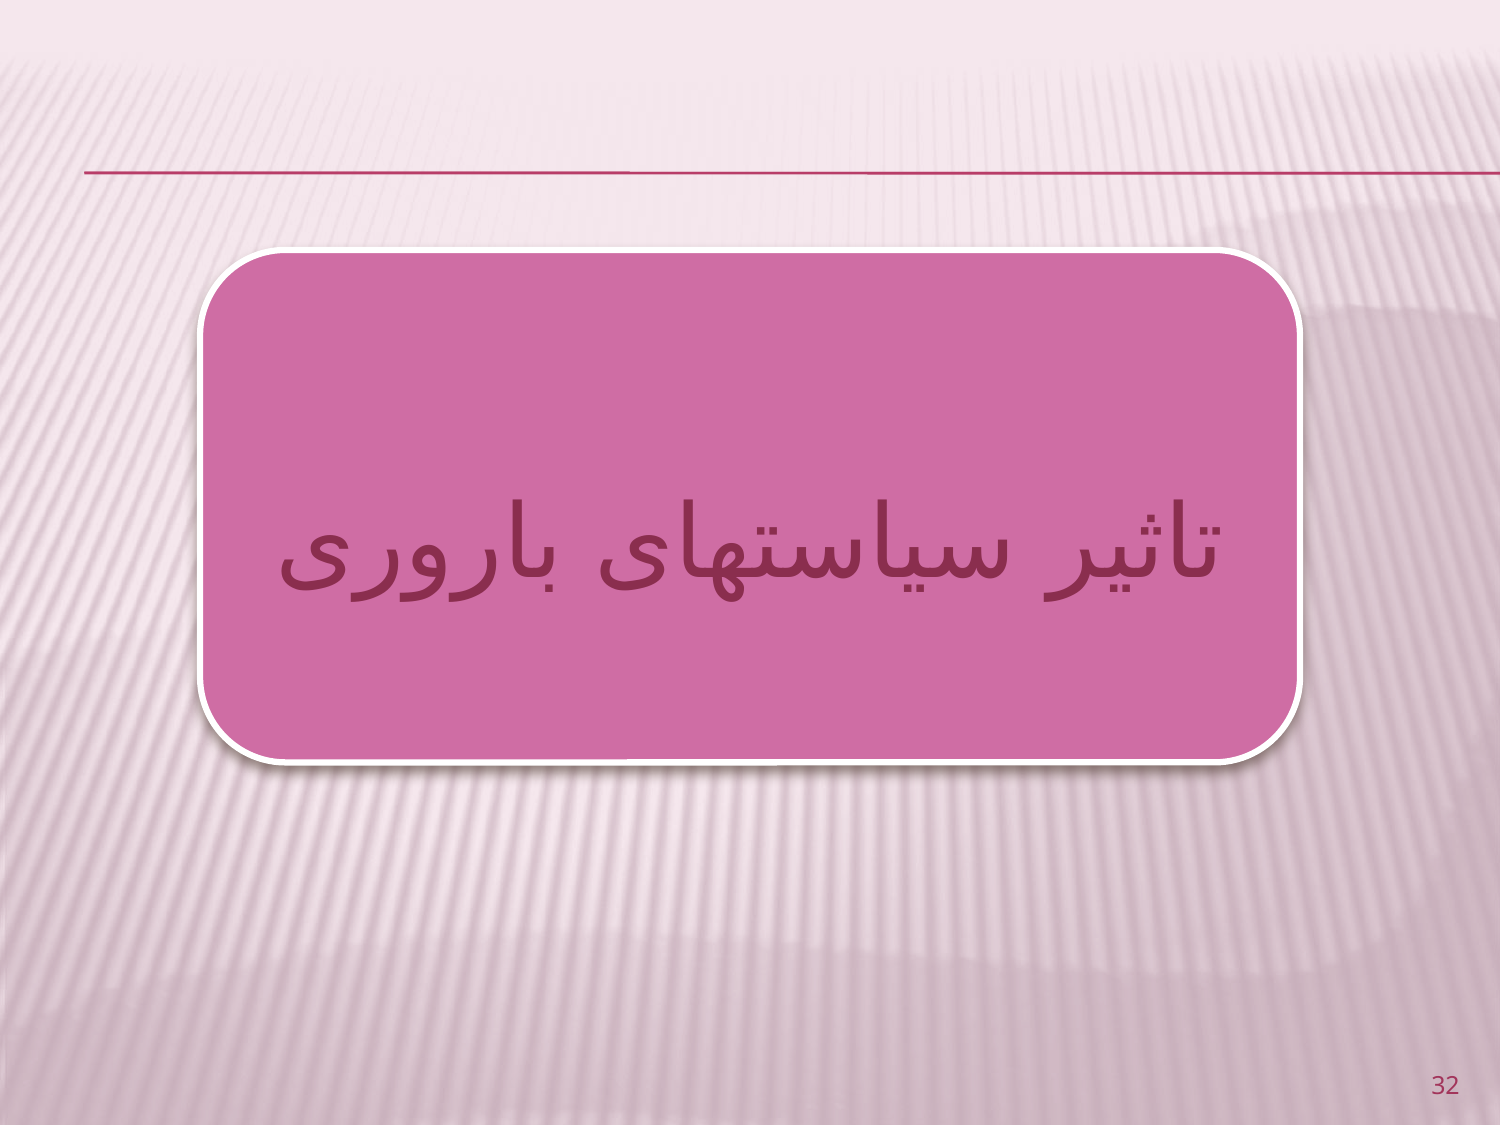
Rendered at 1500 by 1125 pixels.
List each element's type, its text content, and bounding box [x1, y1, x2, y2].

slide_number 32 [1350, 1061, 1475, 1103]
text_box تاثیر سیاستهای باروری [196, 246, 1304, 766]
